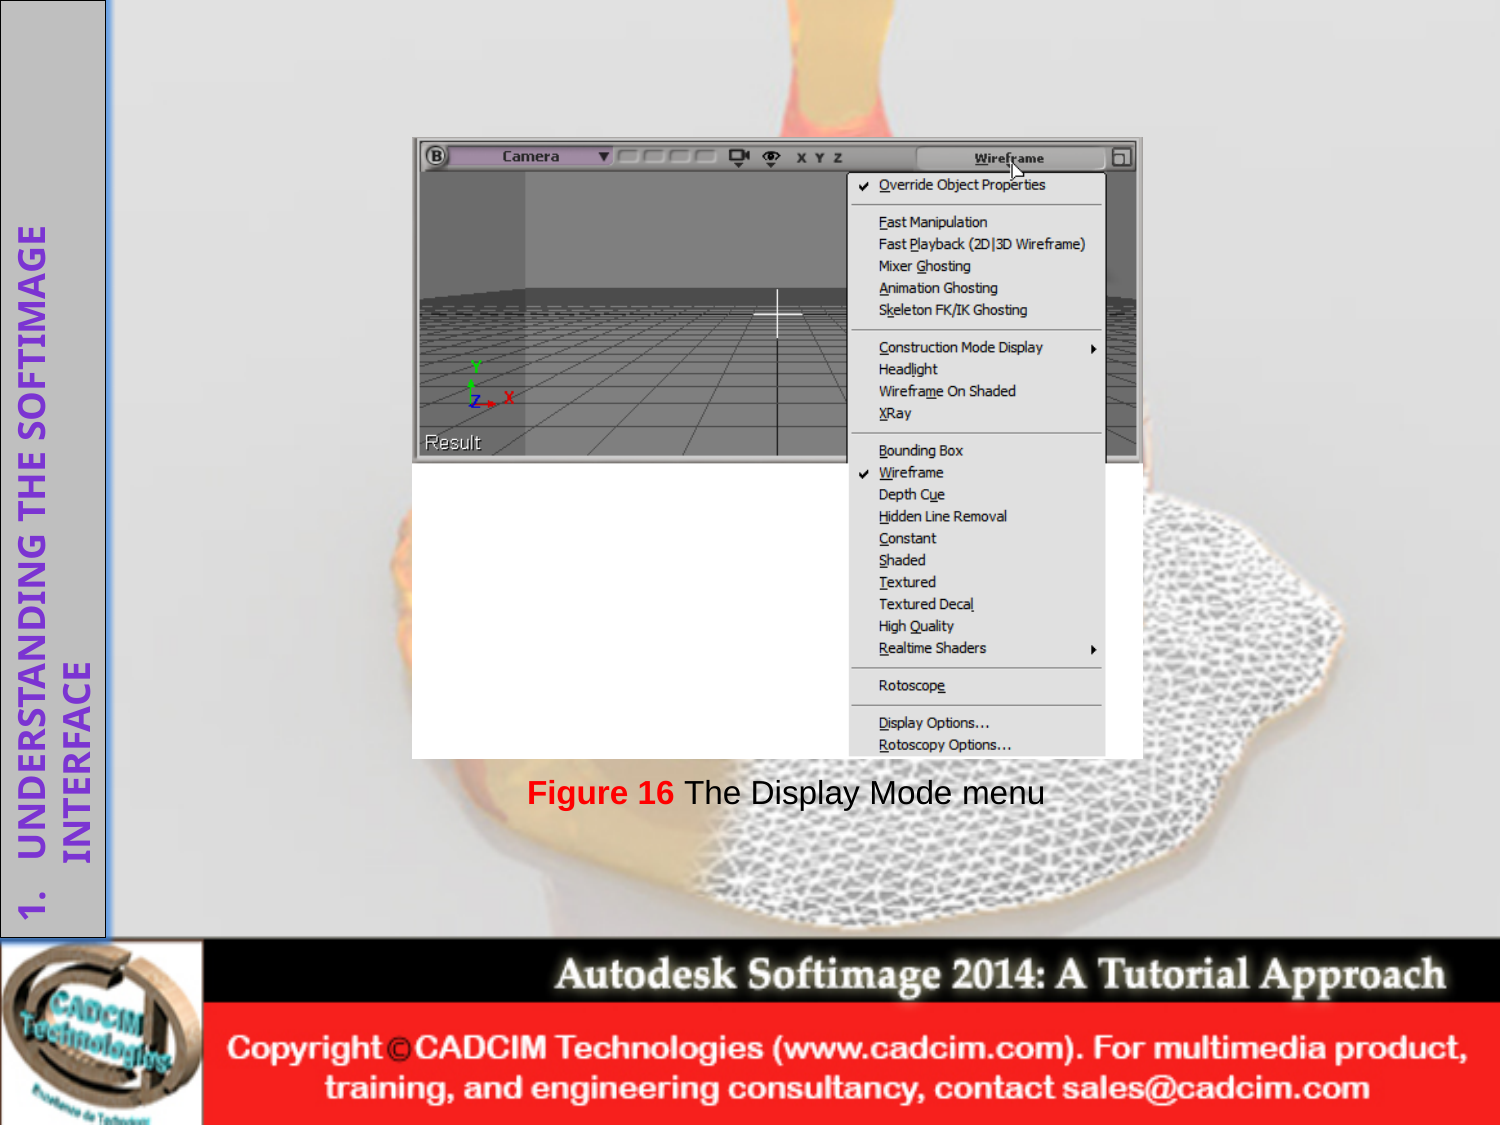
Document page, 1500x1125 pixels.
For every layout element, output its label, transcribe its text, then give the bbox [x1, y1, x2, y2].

text_box Figure 16 The Display Mode menu [512, 768, 1125, 819]
picture [0, 0, 1500, 1125]
